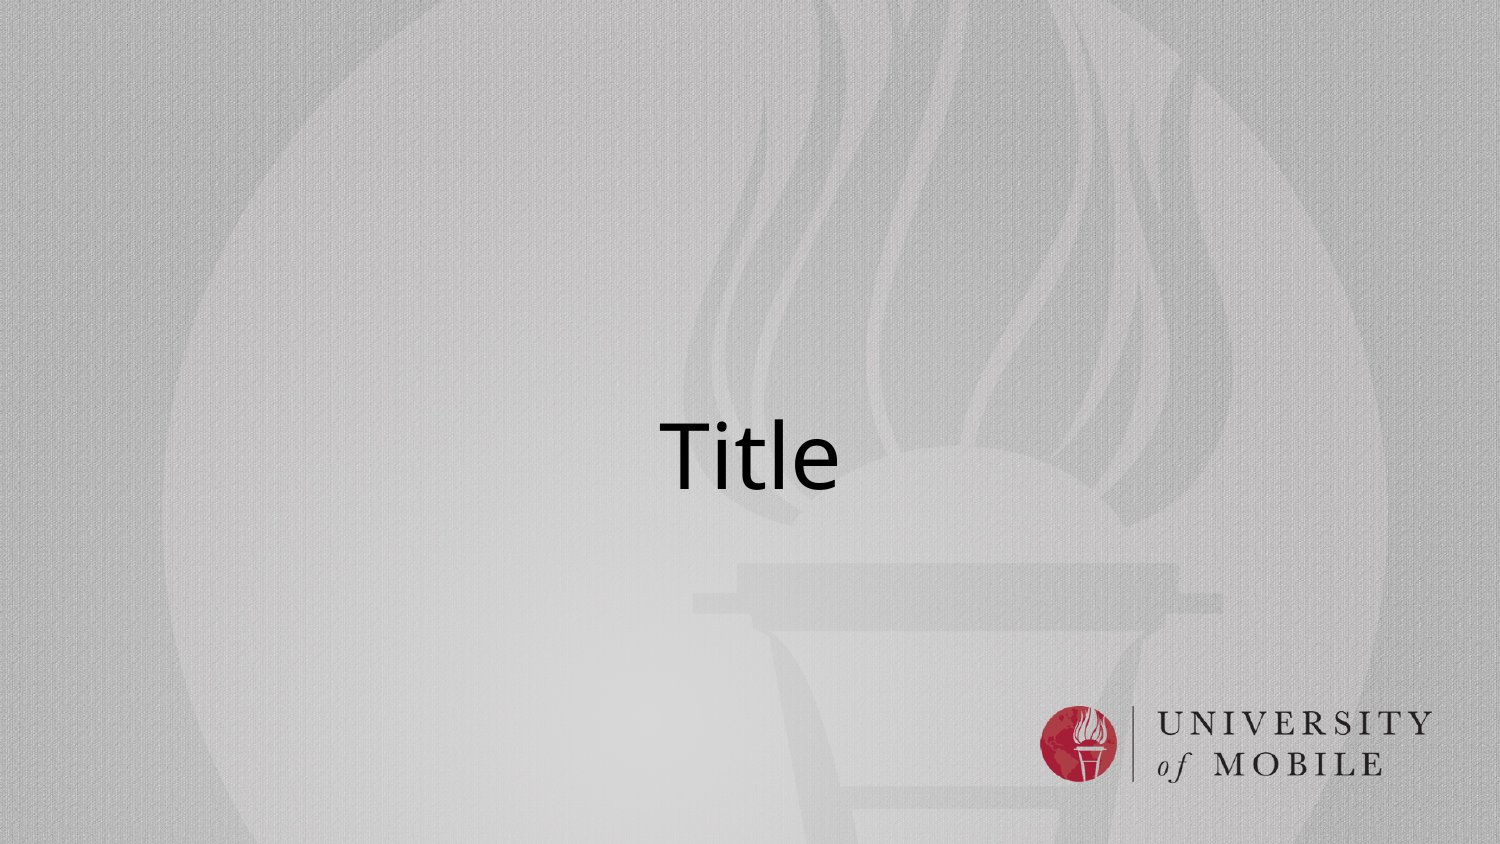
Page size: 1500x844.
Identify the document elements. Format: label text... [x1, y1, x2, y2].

title Title [112, 262, 1391, 645]
picture [0, 0, 1500, 844]
